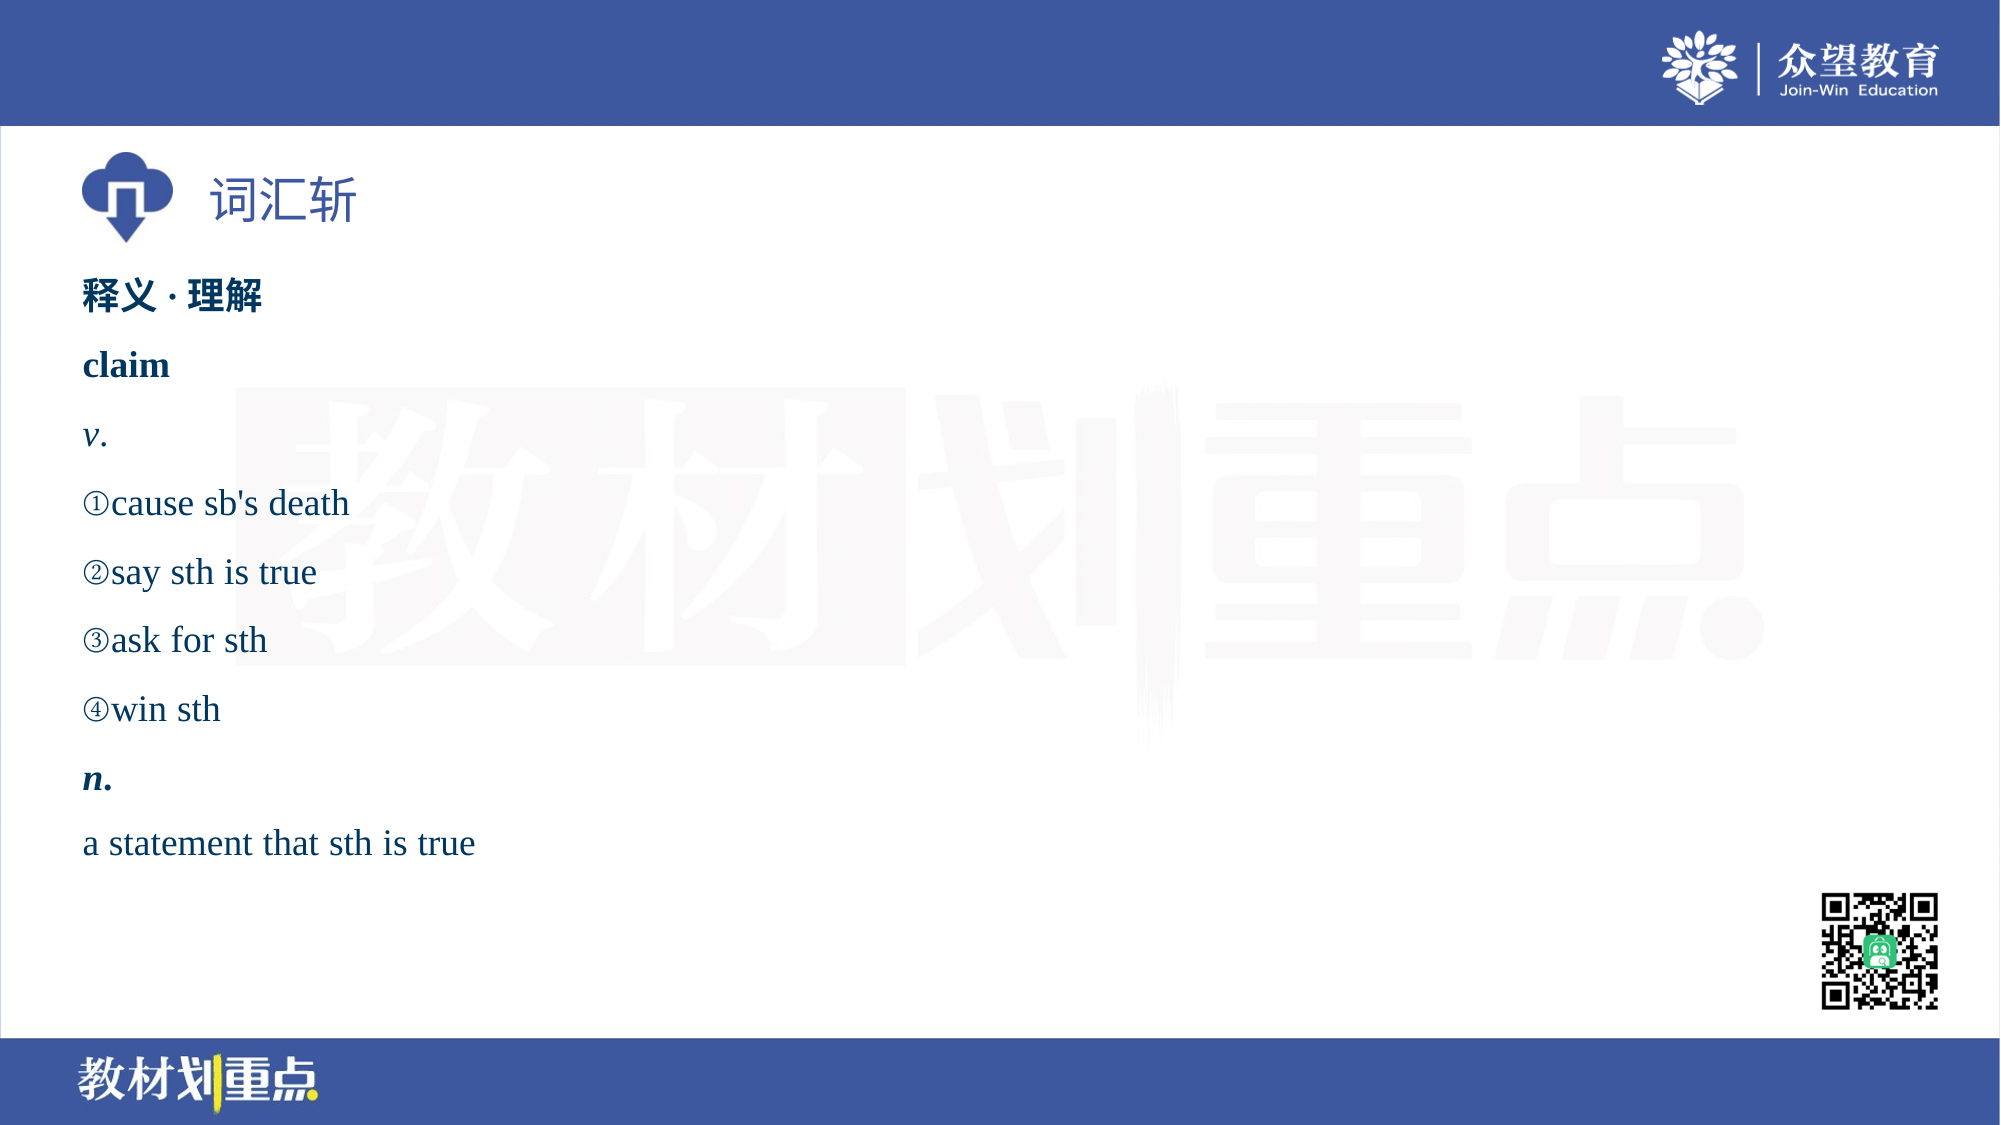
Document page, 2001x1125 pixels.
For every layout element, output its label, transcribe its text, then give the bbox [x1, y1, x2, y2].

picture [0, 0, 2000, 1125]
text_box 释义·理解 claim v. ①cause sb's death ②say sth is true ③ask for sth ④win sth n. a statement that sth is true [82, 248, 1817, 856]
